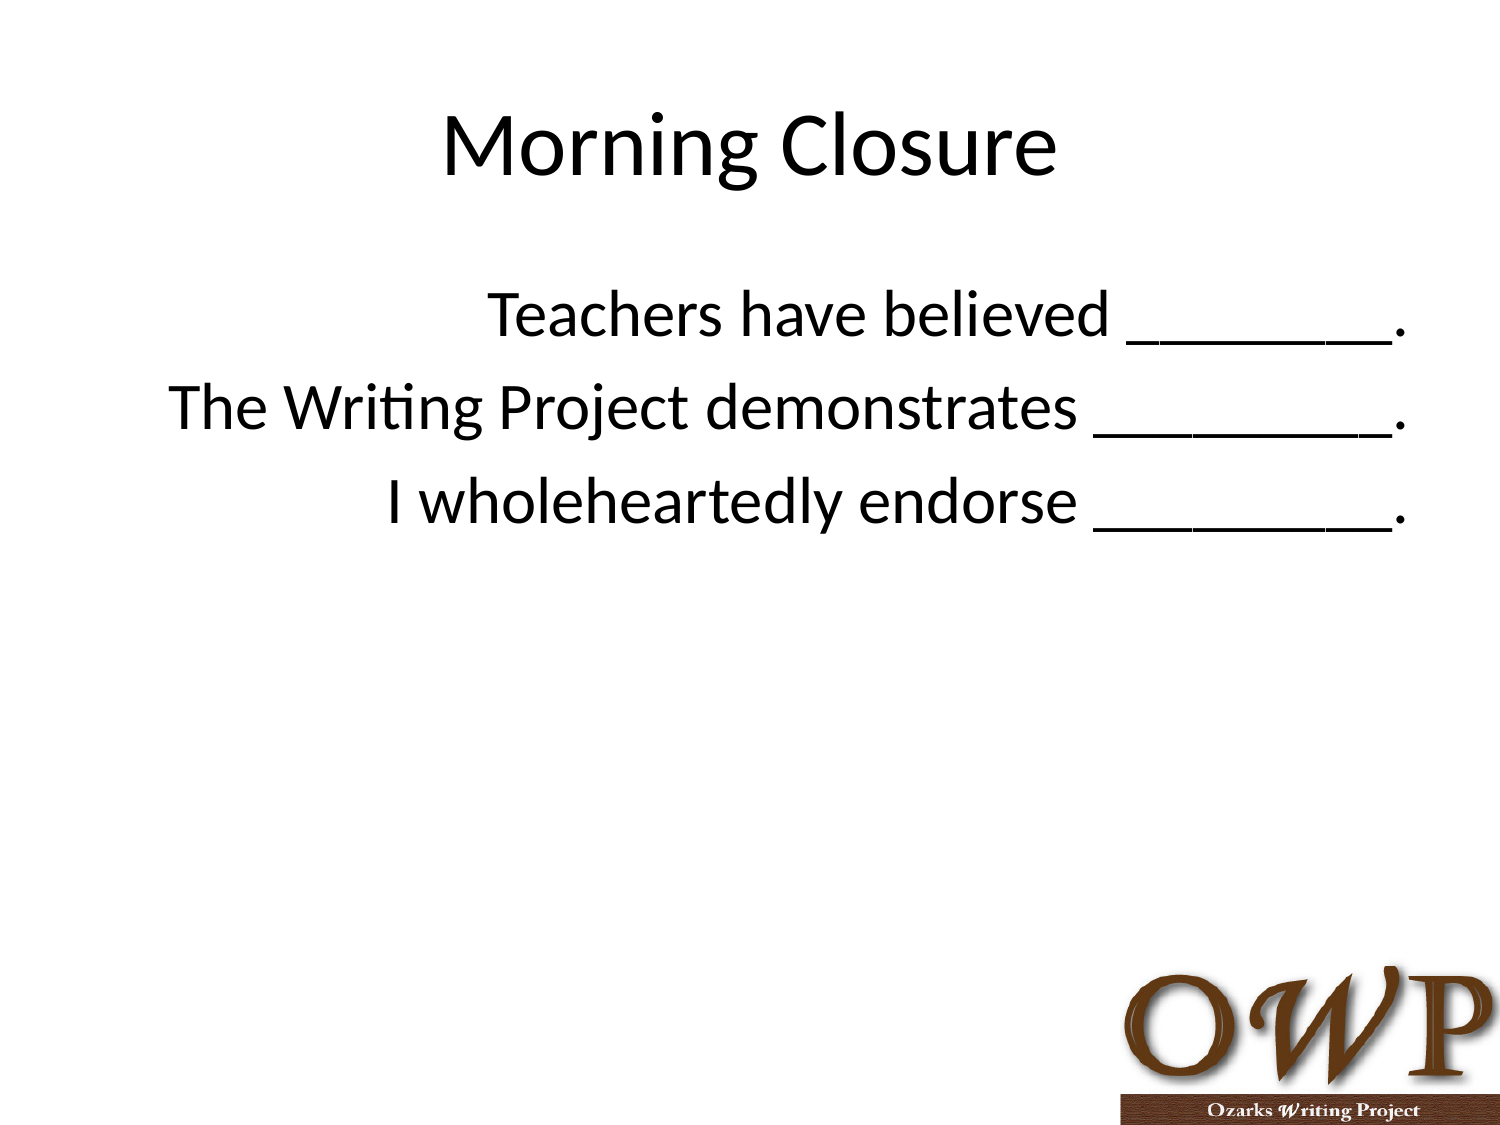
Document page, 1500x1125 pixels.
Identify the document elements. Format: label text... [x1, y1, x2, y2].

picture [1120, 957, 1500, 1125]
title Morning Closure [74, 44, 1426, 233]
list Teachers have believed ________. The Writing Project demonstrates _________. I wholeheartedly endorse _________. [74, 262, 1426, 1006]
